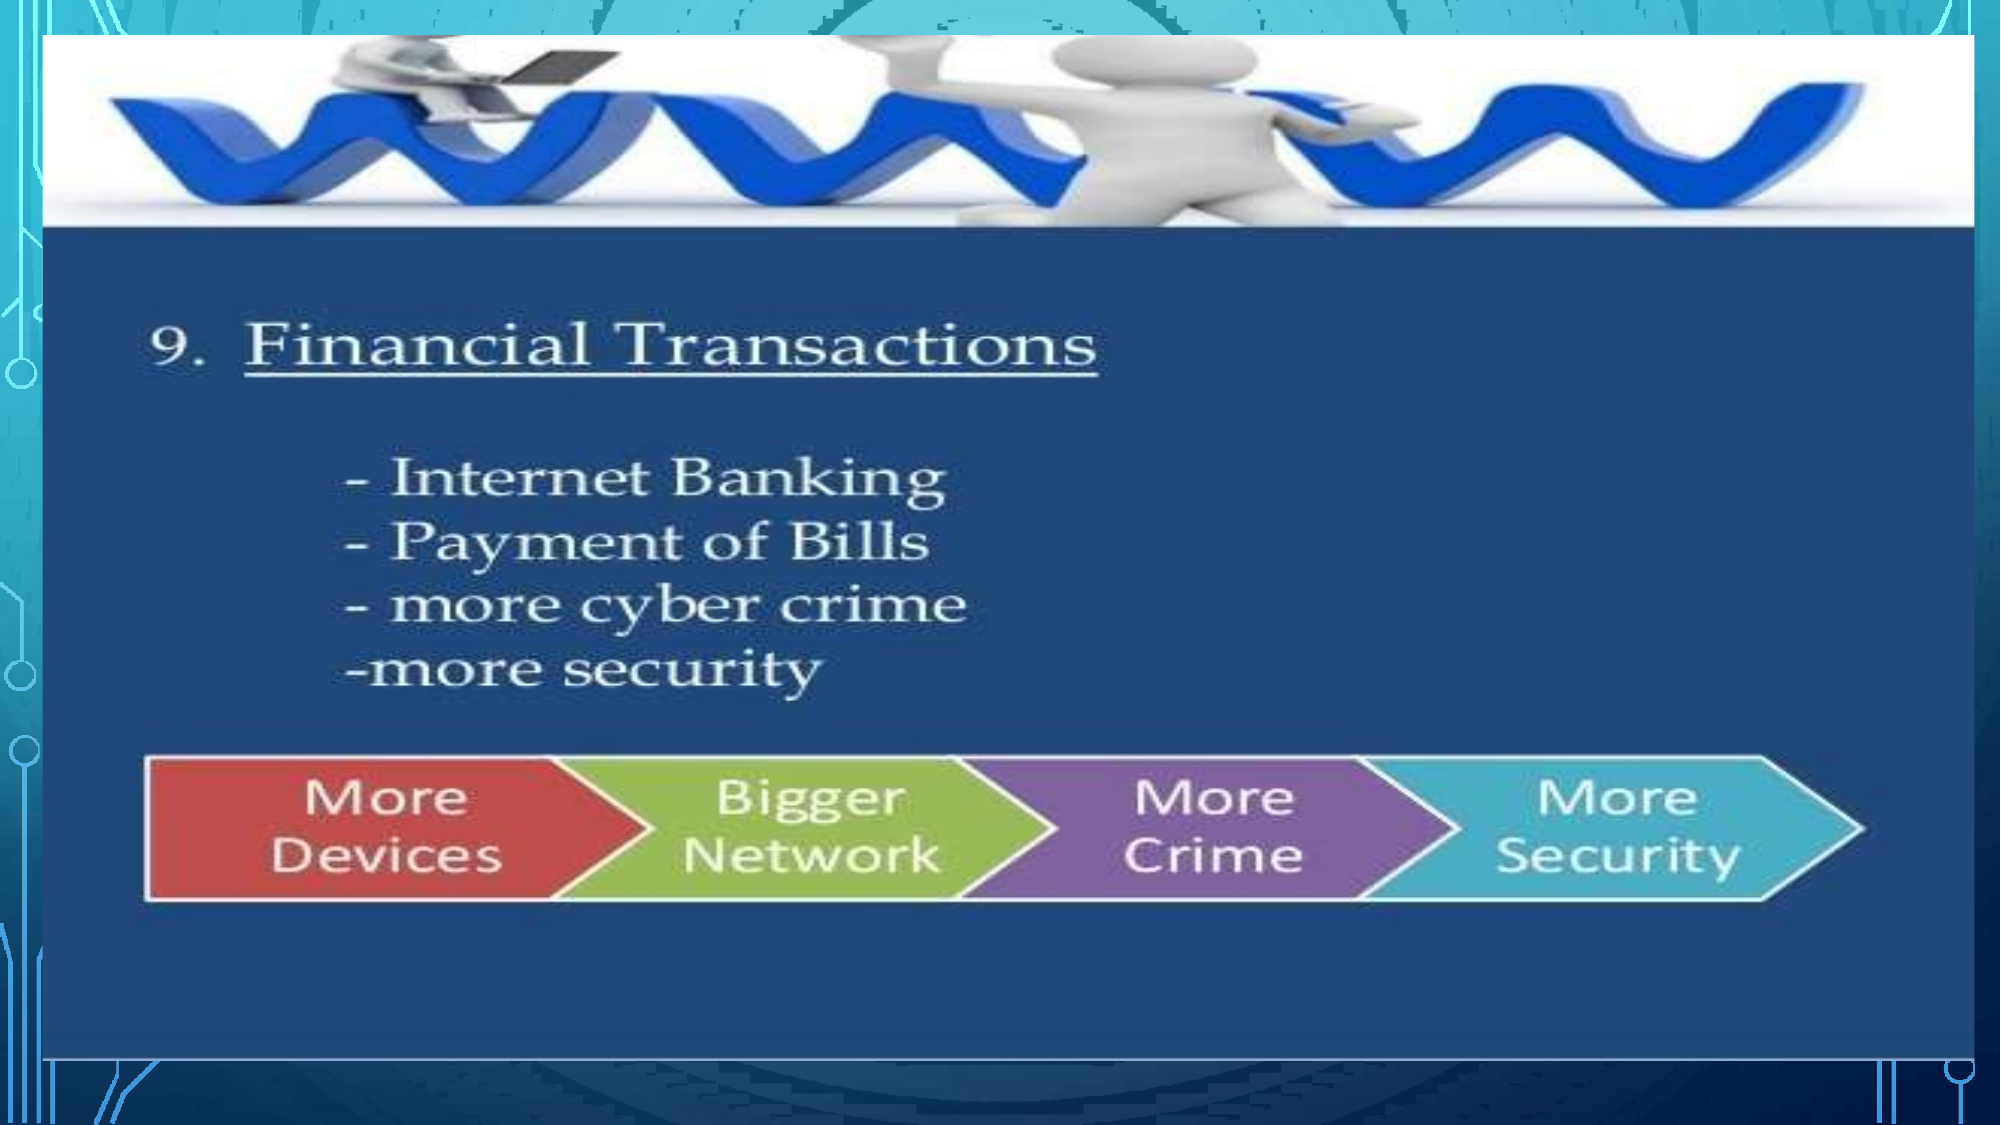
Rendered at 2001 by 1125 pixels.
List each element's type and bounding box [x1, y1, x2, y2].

picture [0, 0, 2000, 1125]
text_box [42, 35, 1975, 1061]
